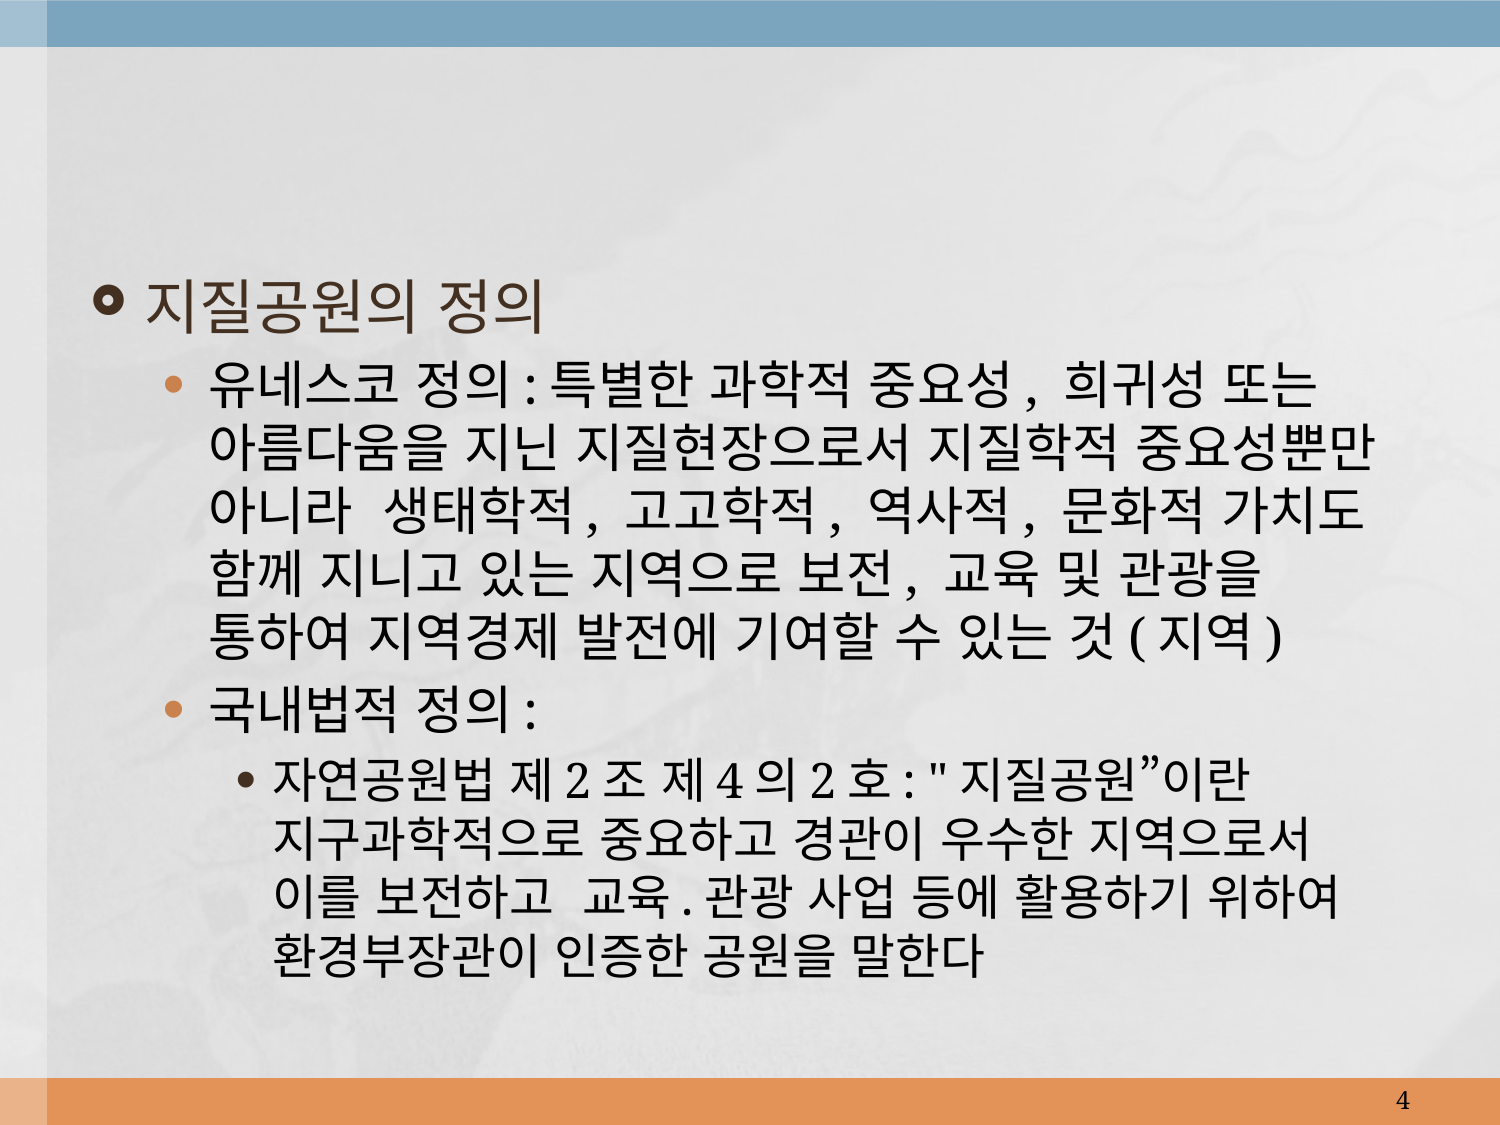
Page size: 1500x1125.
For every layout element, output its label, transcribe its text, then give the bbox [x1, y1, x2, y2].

list 지질공원의 정의 유네스코 정의:특별한 과학적 중요성, 희귀성 또는 아름다움을 지닌 지질현장으로서 지질학적 중요성뿐만 아니라 생태학적, 고고학적, 역사적, 문화적 가치도 함께 지니고 있는 지역으로 보전, 교육 및 관광을 통하여 지역경제 발전에 기여할 수 있는 것(지역) 국내법적 정의: 자연공원법 제2조 제4의2호: "지질공원”이란 지구과학적으로 중요하고 경관이 우수한 지역으로서 이를 보전하고 교육.관광 사업 등에 활용하기 위하여 환경부장관이 인증한 공원을 말한다 [75, 262, 1425, 1005]
slide_number 4 [1074, 1078, 1425, 1125]
